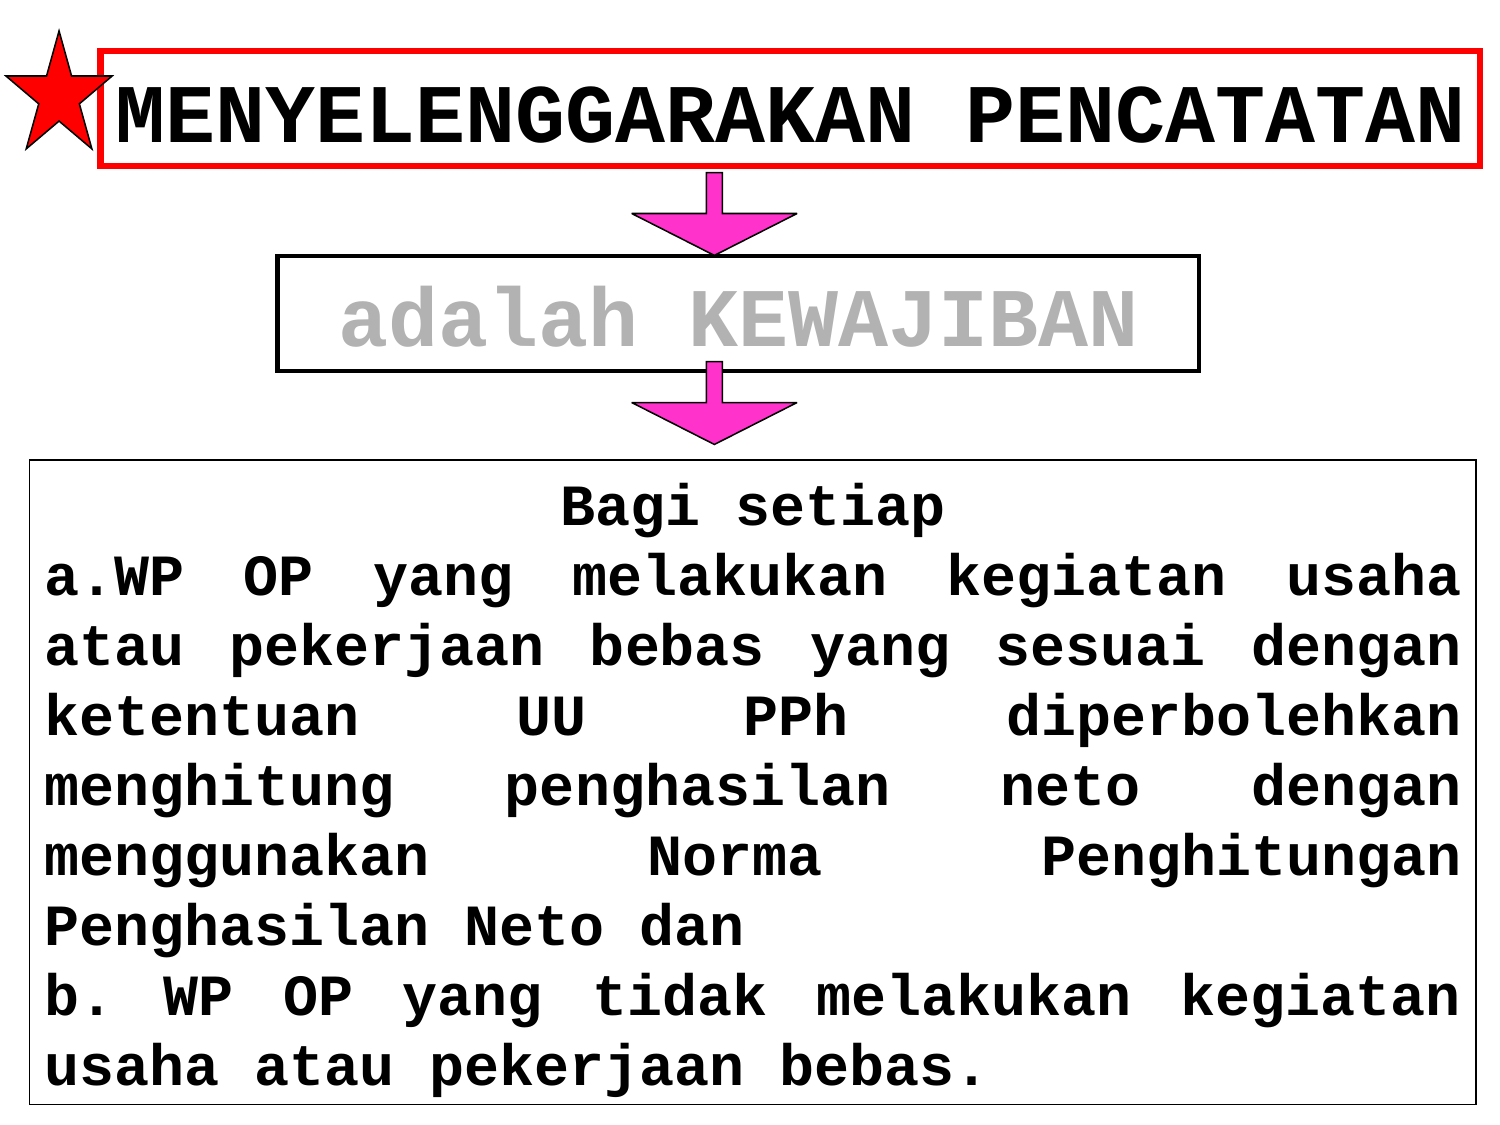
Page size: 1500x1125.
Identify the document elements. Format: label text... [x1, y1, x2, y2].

text_box MENYELENGGARAKAN PENCATATAN [100, 51, 1481, 167]
text_box [5, 30, 113, 149]
text_box Bagi setiap a.WP OP yang melakukan kegiatan usaha atau pekerjaan bebas yang sesuai dengan ketentuan UU PPh diperbolehkan menghitung penghasilan neto dengan menggunakan Norma Penghitungan Penghasilan Neto dan b. WP OP yang tidak melakukan kegiatan usaha atau pekerjaan bebas. [29, 459, 1477, 1105]
text_box adalah KEWAJIBAN [277, 256, 1199, 371]
text_box [631, 361, 798, 445]
text_box [631, 172, 798, 256]
